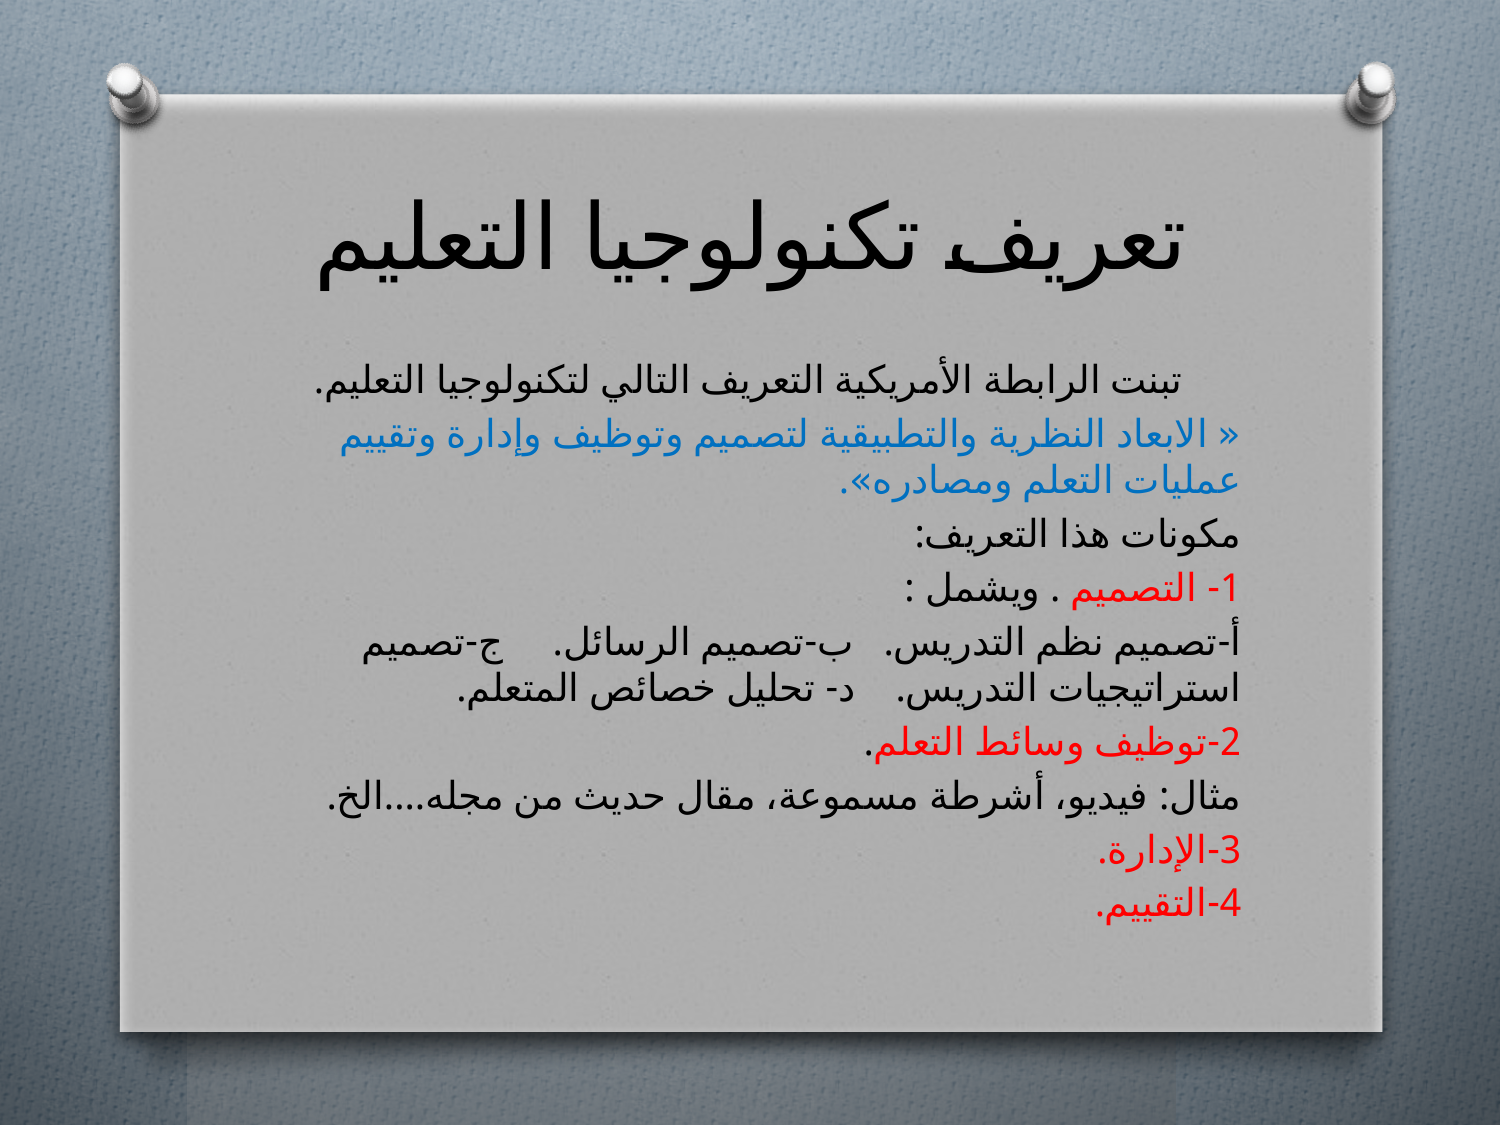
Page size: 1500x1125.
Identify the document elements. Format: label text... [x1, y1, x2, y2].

title تعريف تكنولوجيا التعليم [179, 134, 1323, 332]
picture [75, 29, 198, 153]
picture [1317, 35, 1439, 156]
list تبنت الرابطة الأمريكية التعريف التالي لتكنولوجيا التعليم. « الابعاد النظرية والتطبيقية لتصميم وتوظيف وإدارة وتقييم عمليات التعلم ومصادره». مكونات هذا التعريف: 1- التصميم . ويشمل : أ-تصميم نظم التدريس. ب-تصميم الرسائل. ج-تصميم استراتيجيات التدريس. د- تحليل خصائص المتعلم. 2-توظيف وسائط التعلم. مثال: فيديو، أشرطة مسموعة، مقال حديث من مجله....الخ. 3-الإدارة. 4-التقييم. [240, 347, 1257, 939]
